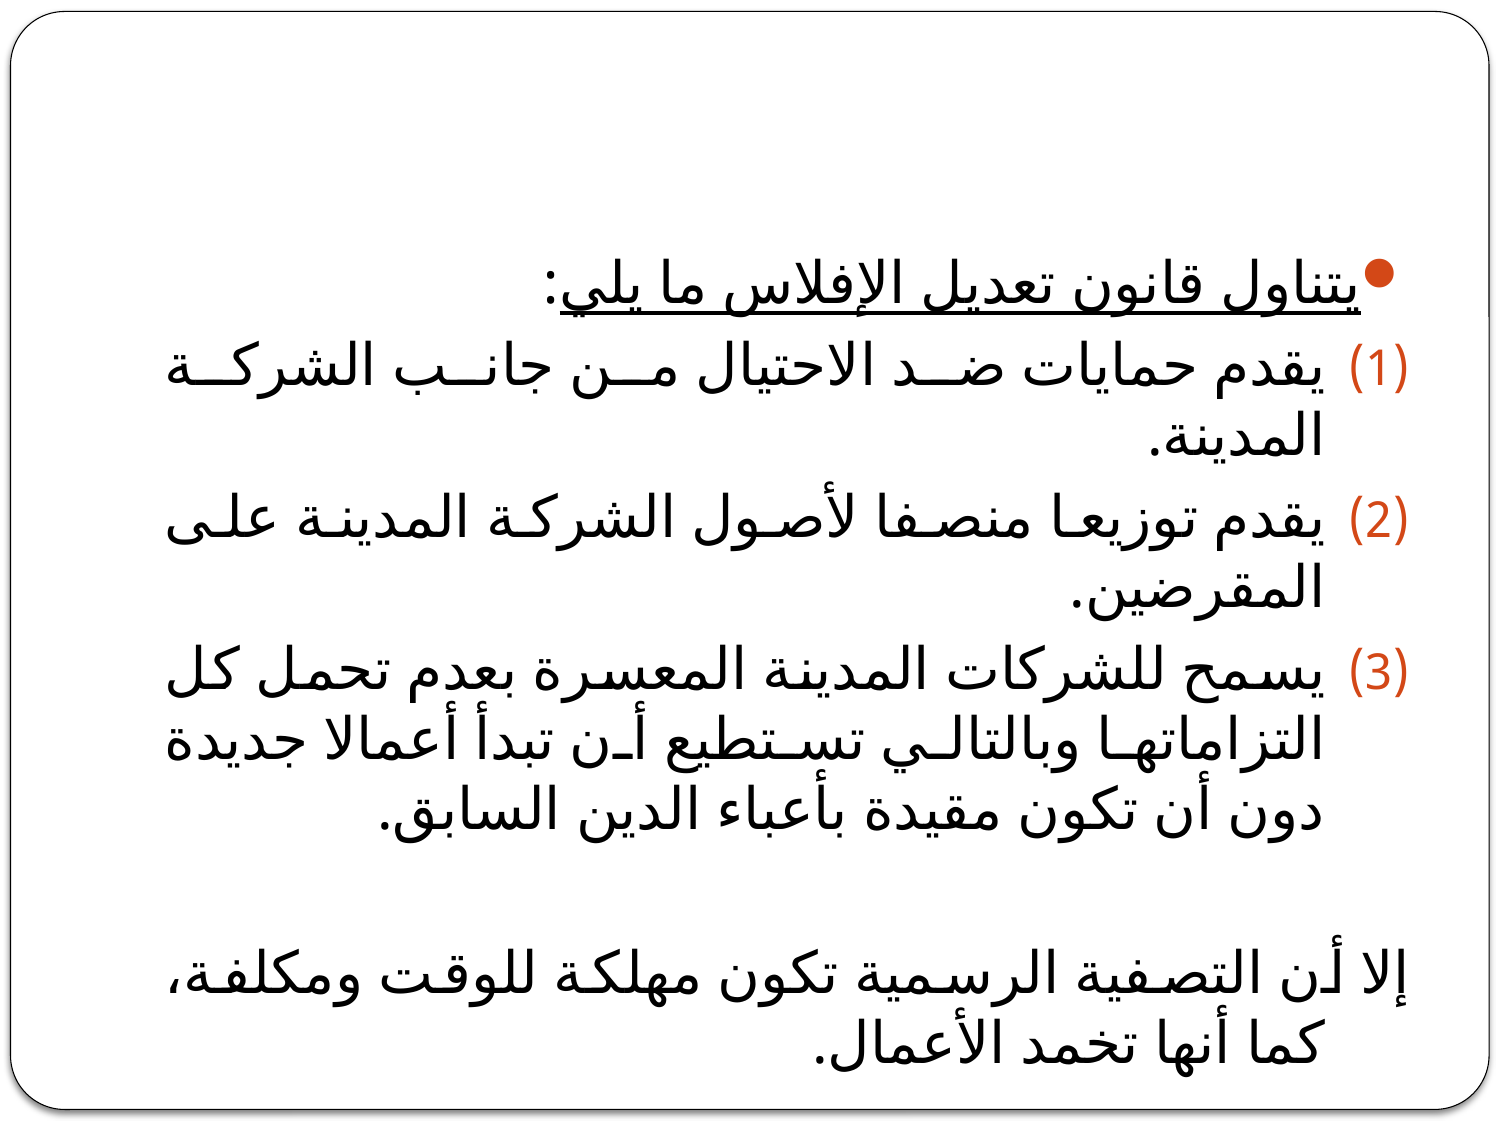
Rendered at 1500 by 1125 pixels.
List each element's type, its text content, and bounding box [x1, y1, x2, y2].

list يتناول قانون تعديل الإفلاس ما يلي: يقدم حمايات ضد الاحتيال من جانب الشركة المدينة. يقدم توزيعا منصفا لأصول الشركة المدينة على المقرضين. يسمح للشركات المدينة المعسرة بعدم تحمل كل التزاماتها وبالتالي تستطيع أن تبدأ أعمالا جديدة دون أن تكون مقيدة بأعباء الدين السابق. إلا أن التصفية الرسمية تكون مهلكة للوقت ومكلفة، كما أنها تخمد الأعمال. [150, 237, 1425, 988]
